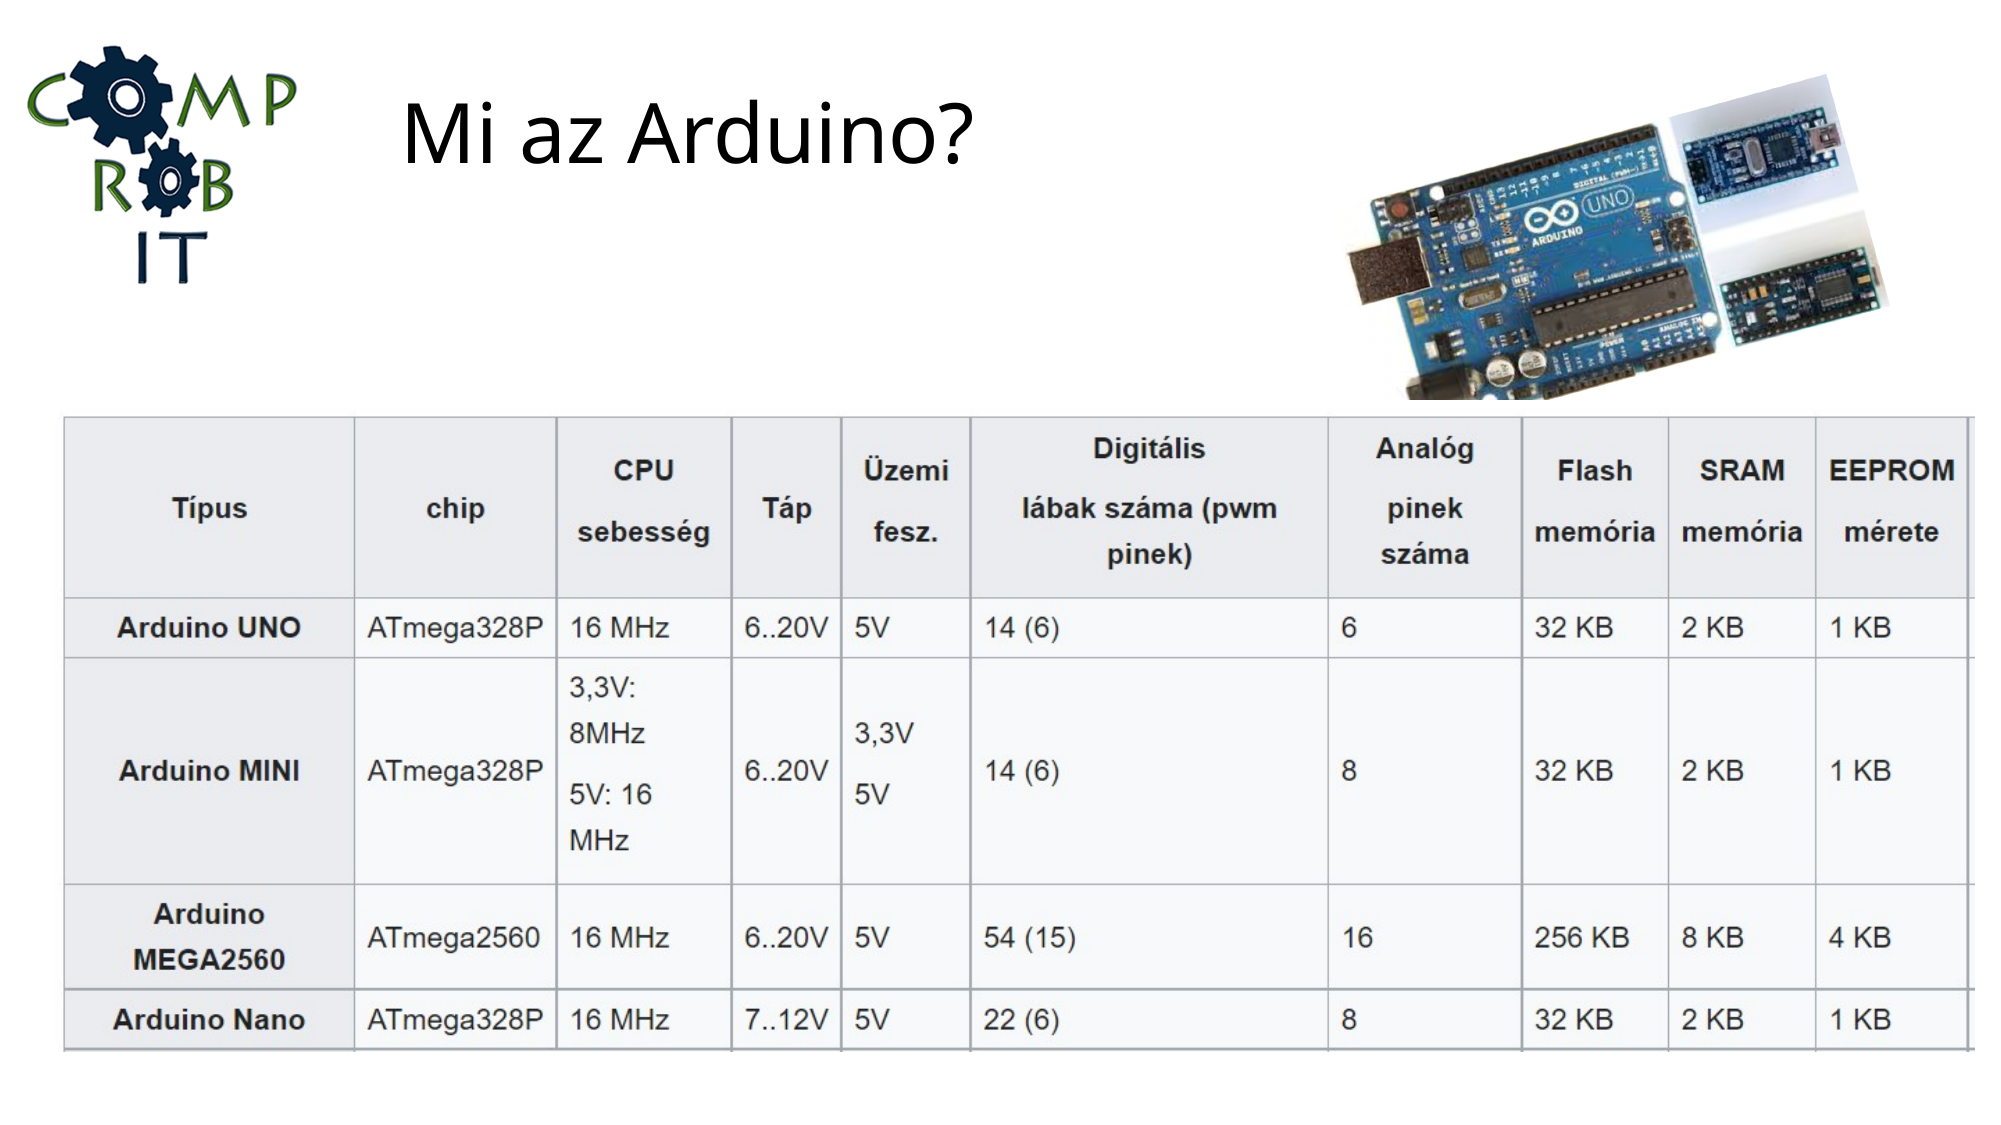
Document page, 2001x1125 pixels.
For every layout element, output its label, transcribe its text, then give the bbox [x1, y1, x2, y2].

picture [0, 0, 315, 312]
picture [47, 75, 1975, 1052]
title Mi az Arduino? [365, 73, 1011, 189]
